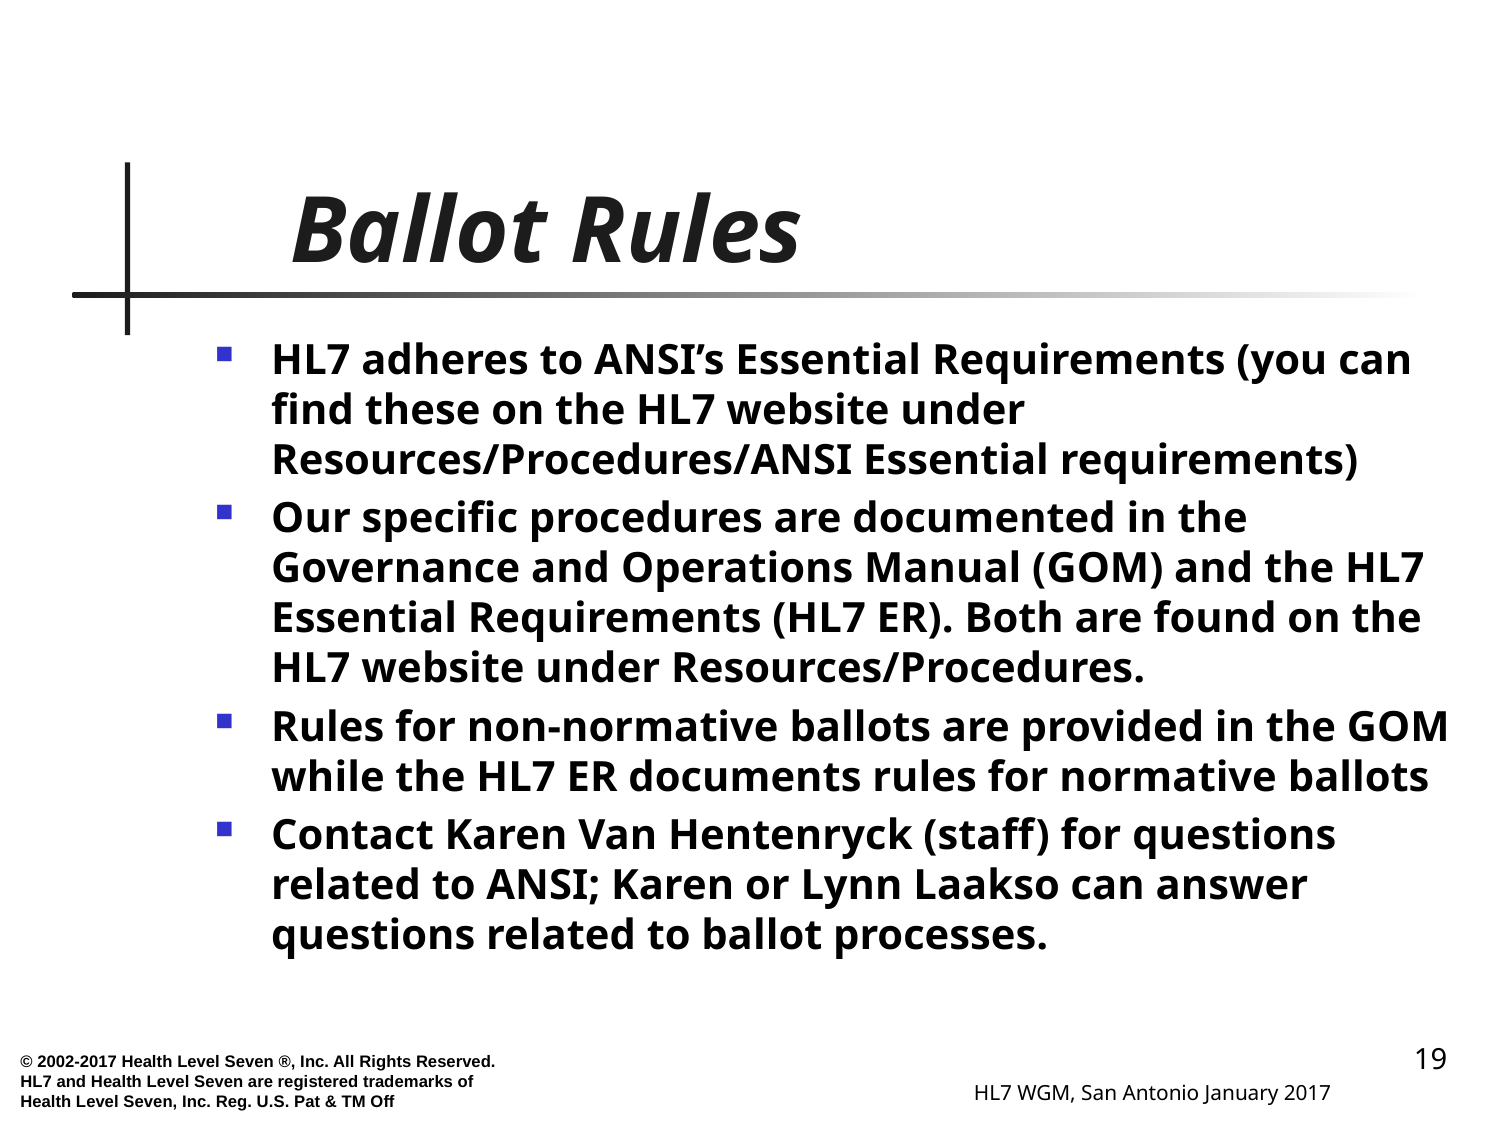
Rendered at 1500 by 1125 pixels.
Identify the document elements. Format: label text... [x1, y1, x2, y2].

list HL7 adheres to ANSI’s Essential Requirements (you can find these on the HL7 website under Resources/Procedures/ANSI Essential requirements) Our specific procedures are documented in the Governance and Operations Manual (GOM) and the HL7 Essential Requirements (HL7 ER). Both are found on the HL7 website under Resources/Procedures. Rules for non-normative ballots are provided in the GOM while the HL7 ER documents rules for normative ballots Contact Karen Van Hentenryck (staff) for questions related to ANSI; Karen or Lynn Laakso can answer questions related to ballot processes. [199, 324, 1476, 1001]
slide_number 19 [1149, 1012, 1463, 1088]
title Ballot Rules [274, 101, 1468, 289]
